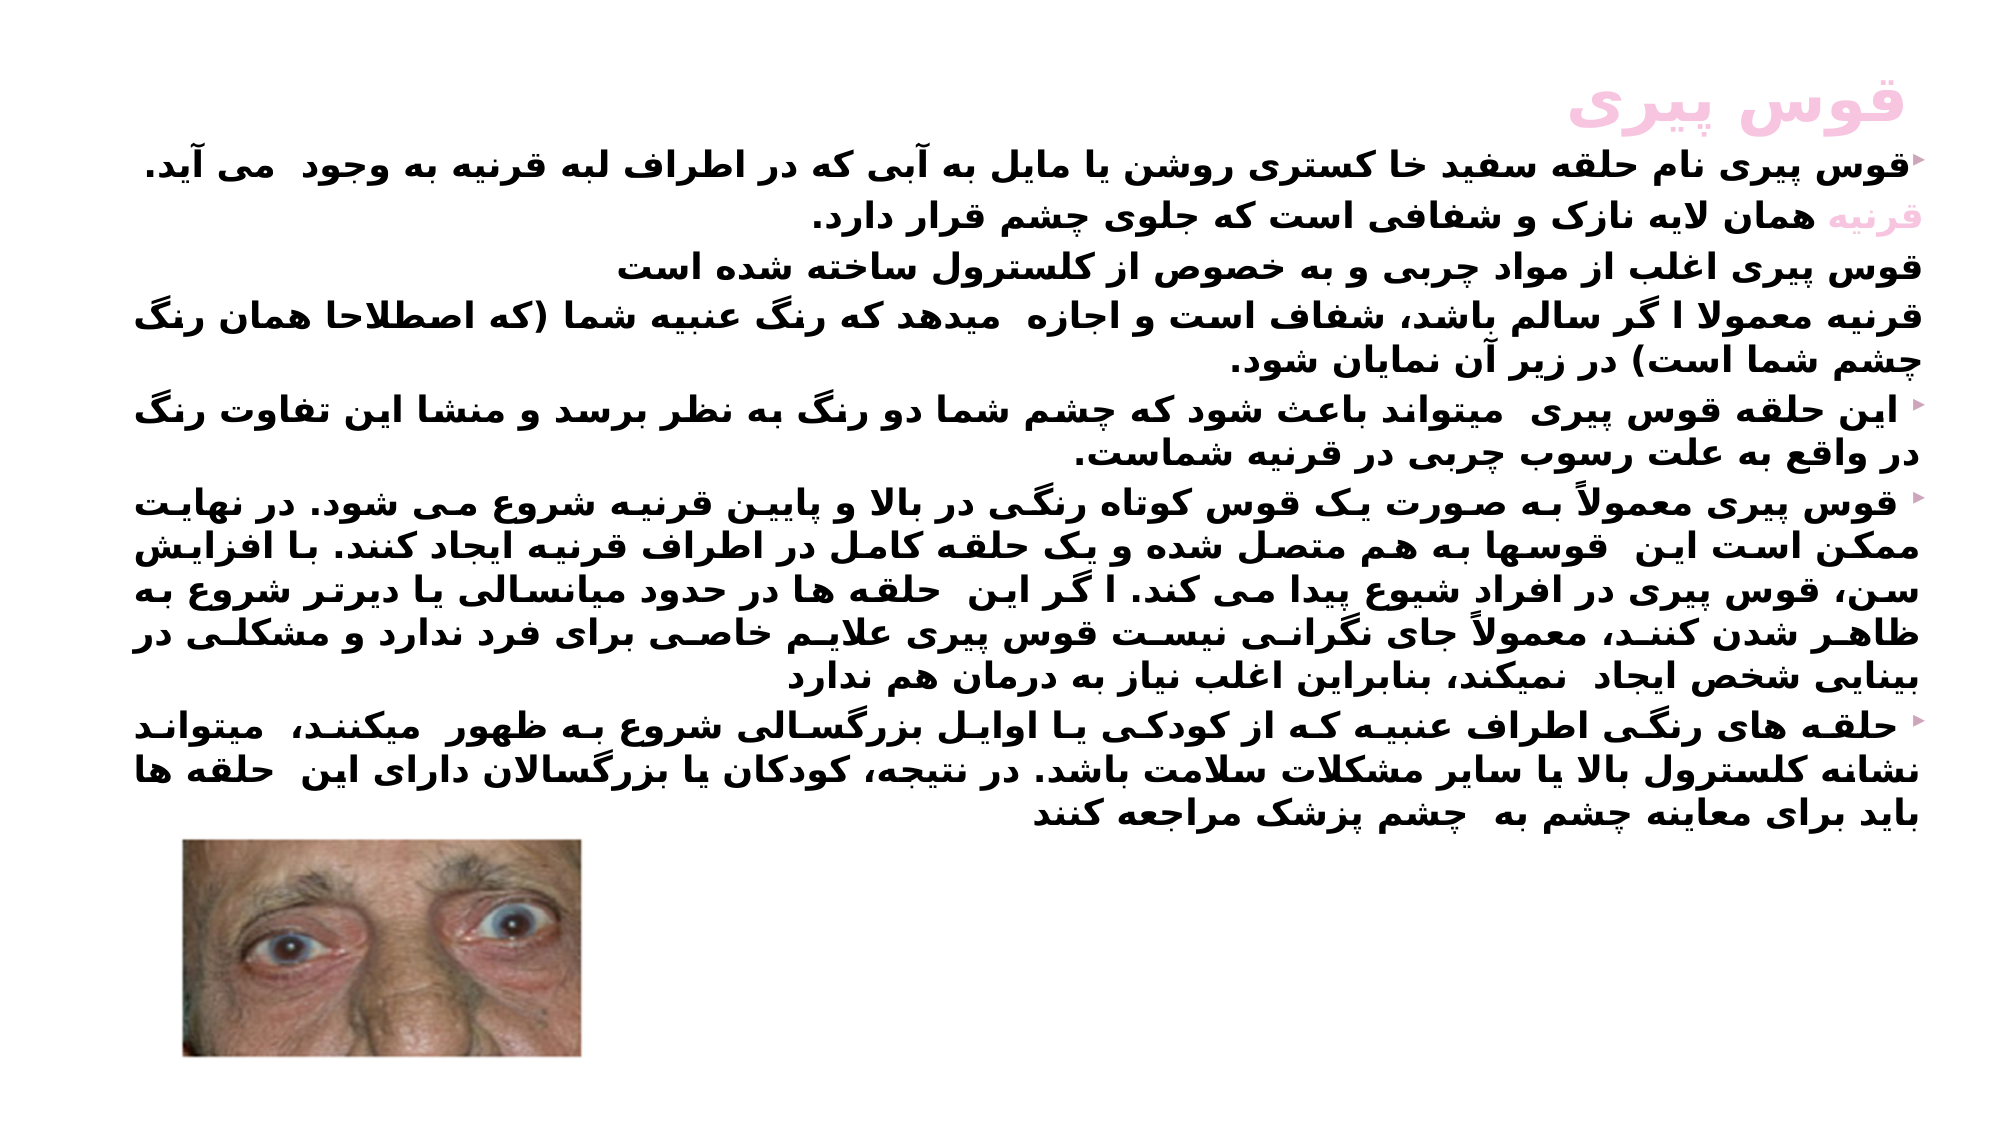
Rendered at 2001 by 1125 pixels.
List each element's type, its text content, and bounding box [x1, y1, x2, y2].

subtitle قوس پیری قوس پیری نام حلقه سفید خا کستری روشن یا مایل به آبی که در اطراف لبه قرنیه به وجود می آید. قرنیه همان لایه نازک و شفافی است که جلوی چشم قرار دارد. قوس پیری اغلب از مواد چربی و به خصوص از کلسترول ساخته شده است قرنیه معمولا ا گر سالم باشد، شفاف است و اجازه میدهد که رنگ عنبیه شما (که اصطلاحا همان رنگ چشم شما است) در زیر آن نمایان شود. این حلقه قوس پیری میتواند باعث شود که چشم شما دو رنگ به نظر برسد و منشا این تفاوت رنگ در واقع به علت رسوب چربی در قرنیه شماست. قوس پیری معمولاً به صورت یک قوس کوتاه رنگی در بالا و پایین قرنیه شروع می شود. در نهایت ممکن است این قوسها به هم متصل شده و یک حلقه کامل در اطراف قرنیه ایجاد کنند. با افزایش سن، قوس پیری در افراد شیوع پیدا می کند. ا گر این حلقه ها در حدود میانسالی یا دیرتر شروع به ظاهر شدن کنند، معمولاً جای نگرانی نیست قوس پیری علایم خاصی برای فرد ندارد و مشکلی در بینایی شخص ایجاد نمیکند، بنابراین اغلب نیاز به درمان هم ندارد حلقه های رنگی اطراف عنبیه که از کودکی یا اوایل بزرگسالی شروع به ظهور میکنند، میتواند نشانه کلسترول بالا یا سایر مشکلات سلامت باشد. در نتیجه، کودکان یا بزرگسالان دارای این حلقه ها باید برای معاینه چشم به چشم پزشک مراجعه کنند [118, 50, 1939, 863]
picture [177, 838, 591, 1062]
